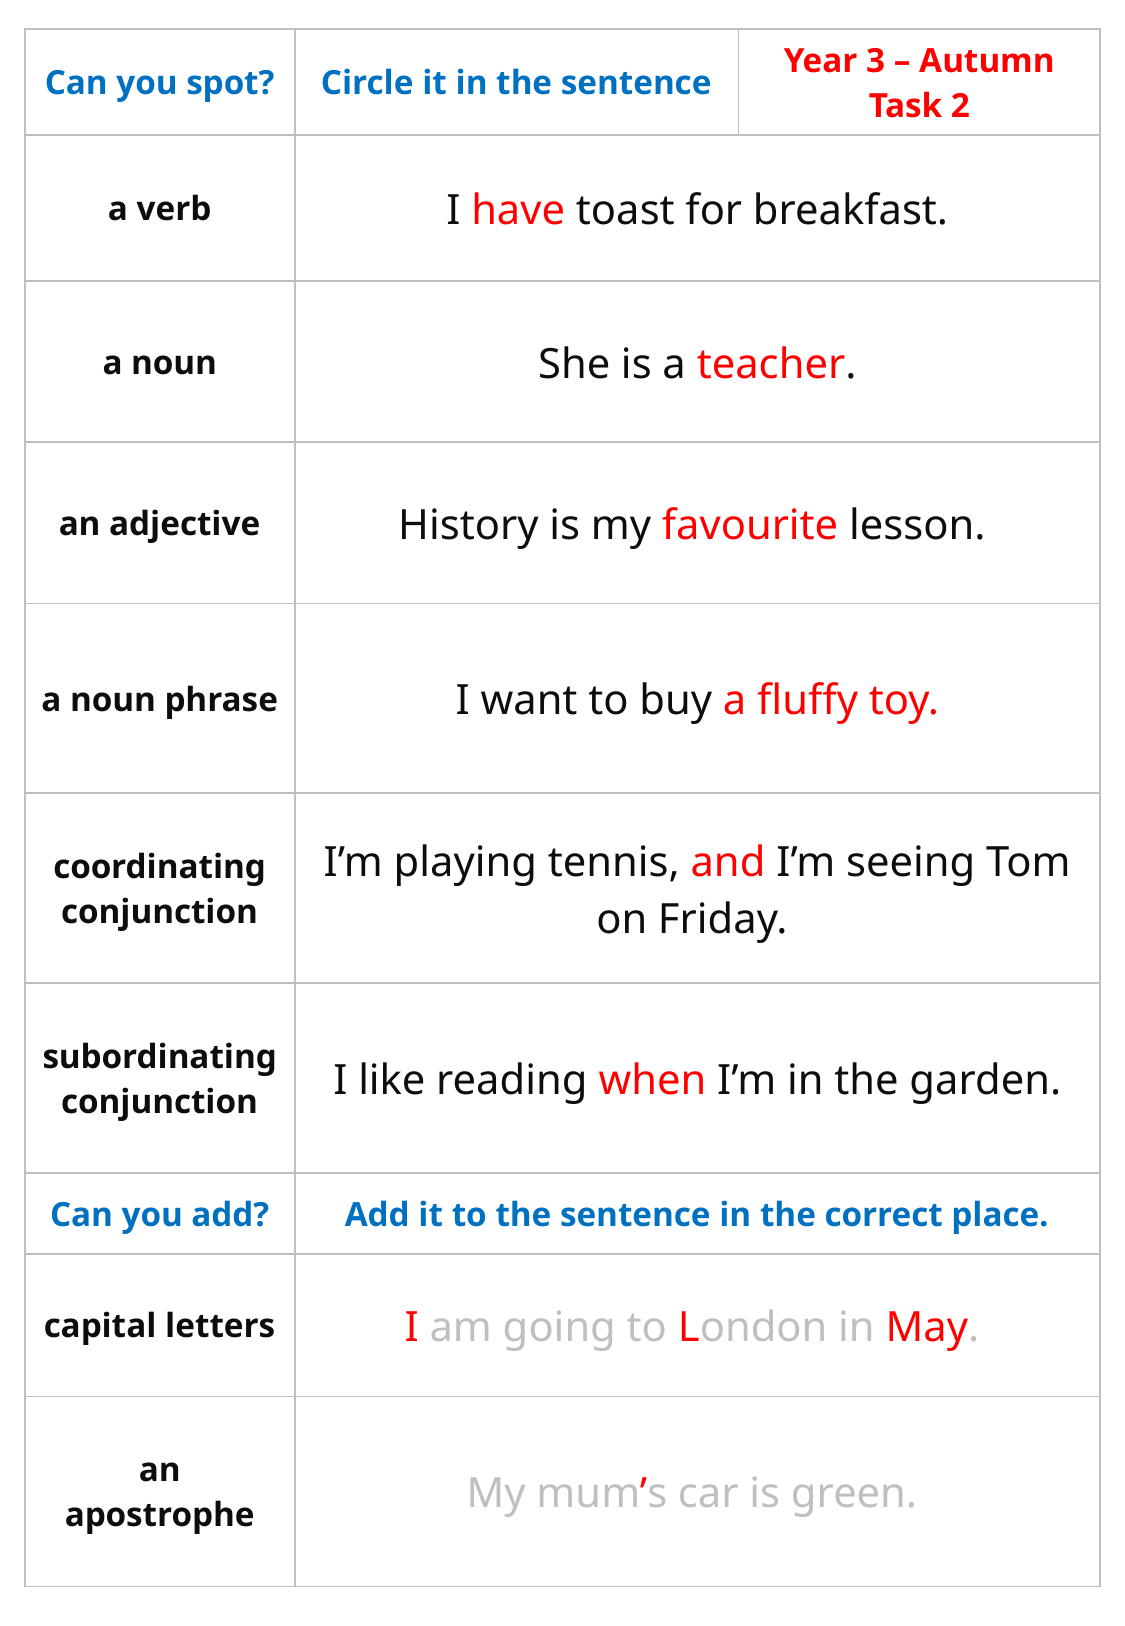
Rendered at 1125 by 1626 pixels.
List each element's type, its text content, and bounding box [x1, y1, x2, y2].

table_cell a noun phrase [26, 604, 294, 792]
table_header Can you spot? [26, 30, 294, 134]
table_cell Can you add? [26, 1174, 294, 1253]
table_cell coordinating conjunction [26, 794, 294, 982]
table_header Circle it in the sentence [296, 30, 738, 134]
table_cell capital letters [26, 1255, 294, 1396]
table_cell She is a teacher. [296, 282, 1099, 441]
table_cell I want to buy a fluffy toy. [296, 604, 1099, 792]
table_cell Add it to the sentence in the correct place. [296, 1174, 1099, 1253]
table_cell I have toast for breakfast. [296, 136, 1099, 280]
table_header Year 3 – Autumn Task 2 [739, 30, 1099, 134]
table_cell I am going to London in May. [296, 1255, 1099, 1396]
table_cell an apostrophe [26, 1397, 294, 1586]
table_cell History is my favourite lesson. [296, 443, 1099, 603]
table_cell a verb [26, 136, 294, 280]
table_cell I like reading when I’m in the garden. [296, 984, 1099, 1172]
table_cell My mum’s car is green. [296, 1397, 1099, 1586]
table_cell a noun [26, 282, 294, 441]
table_cell an adjective [26, 443, 294, 603]
table_cell subordinating conjunction [26, 984, 294, 1172]
table_cell I’m playing tennis, and I’m seeing Tom on Friday. [296, 794, 1099, 982]
